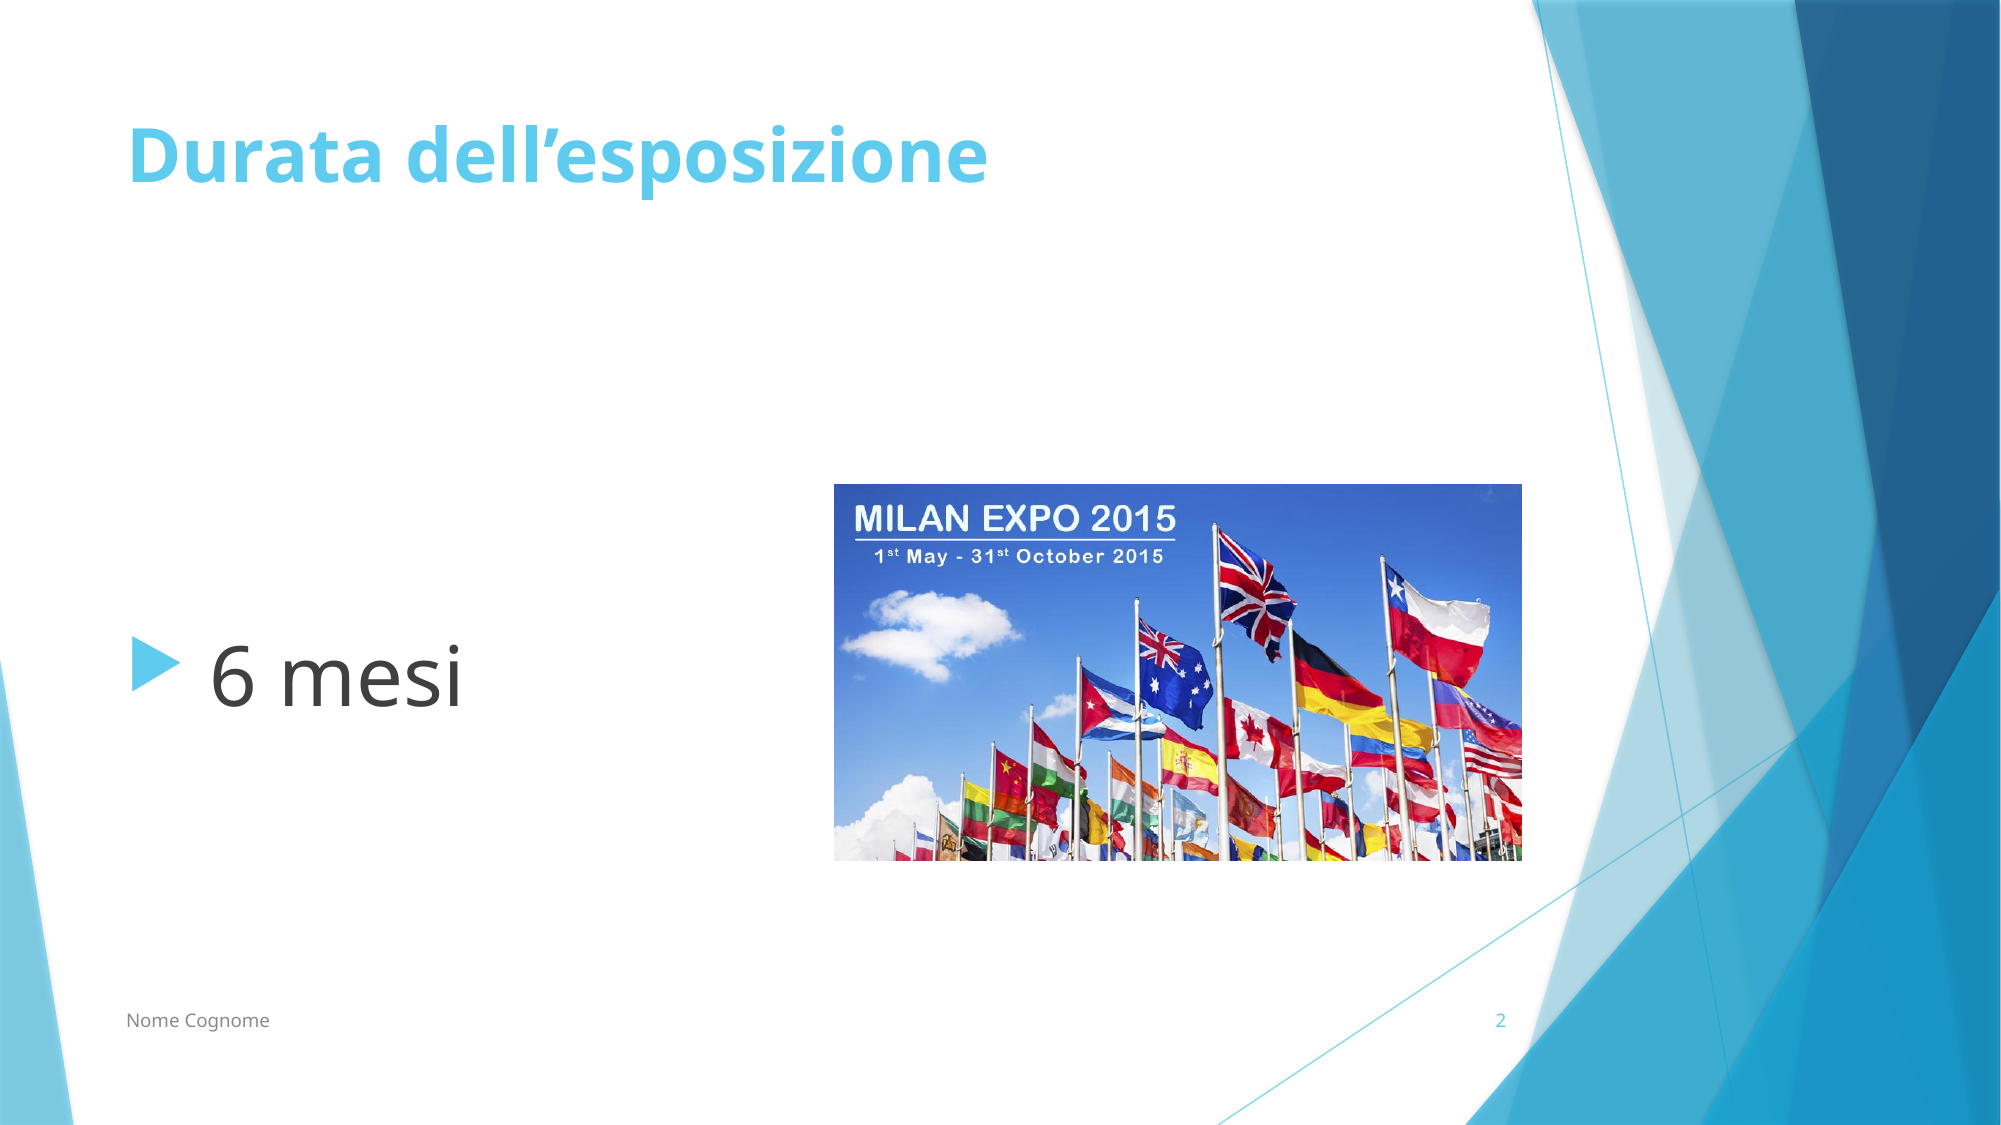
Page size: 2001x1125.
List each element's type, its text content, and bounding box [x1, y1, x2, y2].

slide_number 2 [1409, 991, 1522, 1051]
footer Nome Cognome [111, 991, 1145, 1051]
list 6 mesi [111, 354, 798, 991]
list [834, 484, 1522, 862]
title Durata dell’esposizione [111, 99, 1522, 317]
